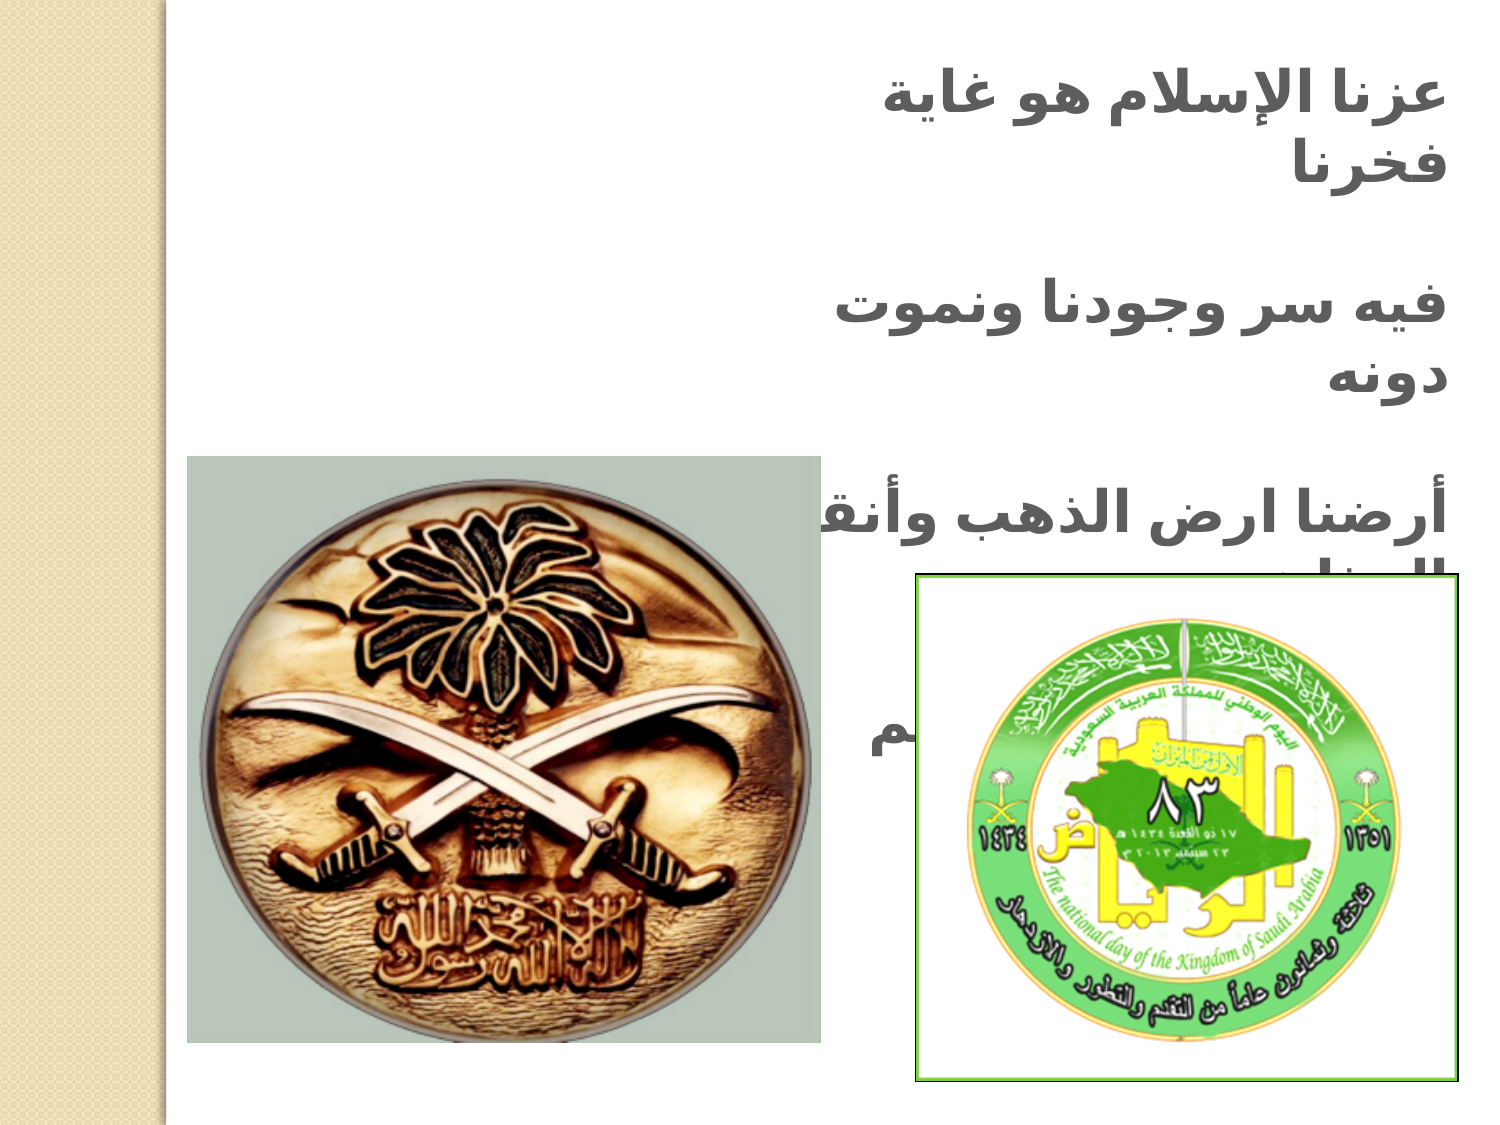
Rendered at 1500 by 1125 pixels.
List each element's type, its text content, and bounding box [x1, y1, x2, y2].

text_box [915, 574, 1459, 1082]
picture [187, 456, 821, 1044]
text_box عزنا الإسلام هو غاية فخرنا فيه سر وجودنا ونموت دونه أرضنا ارض الذهب وأنقى المذاهب والرجال اللي عهدهم يحفظونه [714, 46, 1465, 832]
picture [972, 644, 1337, 962]
